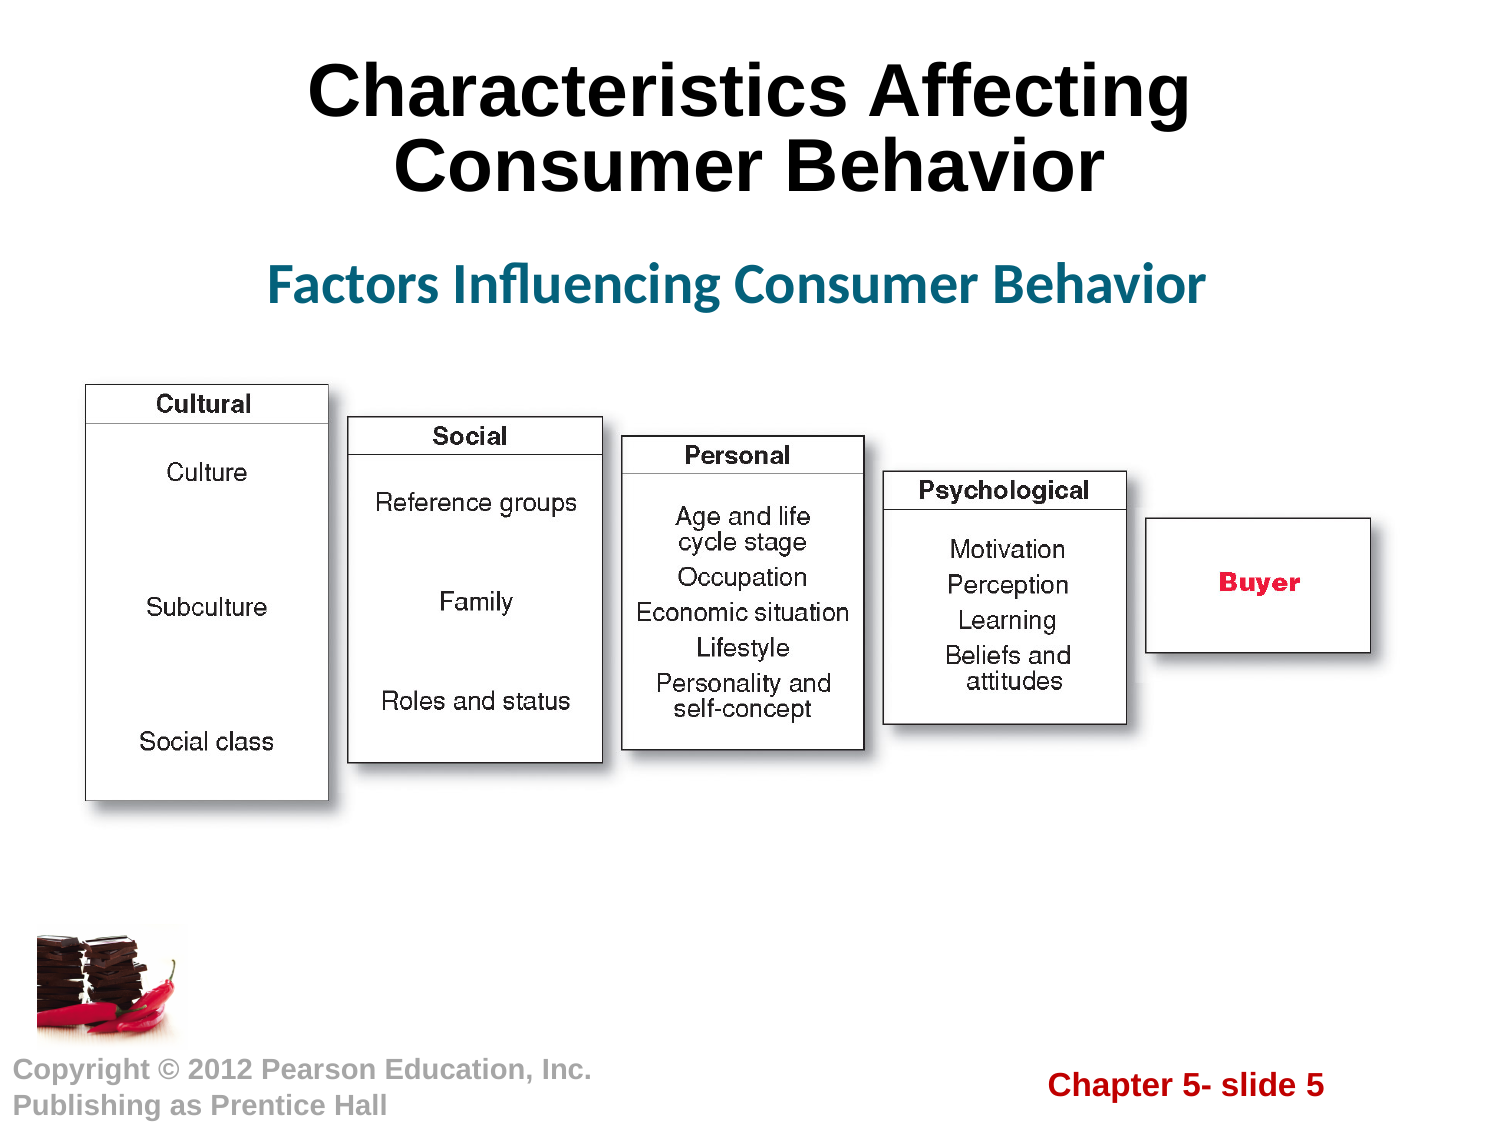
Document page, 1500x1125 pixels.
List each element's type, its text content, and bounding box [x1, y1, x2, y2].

picture [74, 374, 1401, 831]
list Factors Influencing Consumer Behavior [149, 237, 1326, 301]
picture [37, 924, 188, 1050]
title Characteristics Affecting Consumer Behavior [112, 37, 1388, 226]
